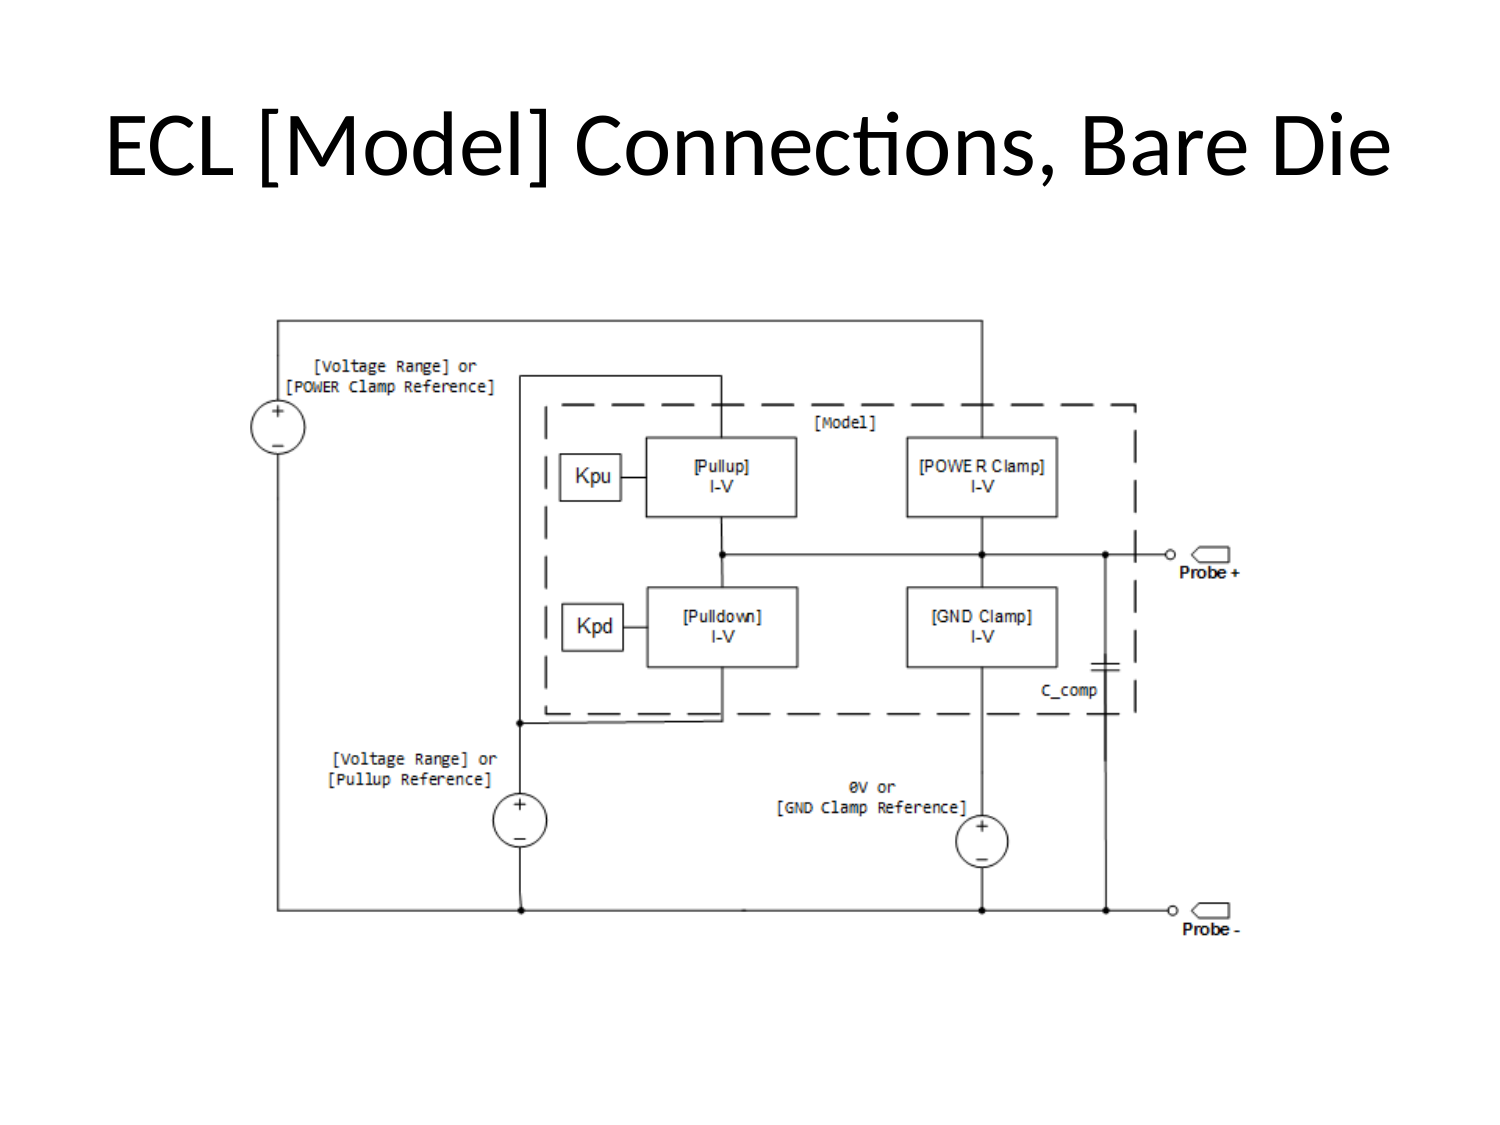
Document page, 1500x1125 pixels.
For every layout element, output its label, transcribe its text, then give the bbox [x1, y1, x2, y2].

title ECL [Model] Connections, Bare Die [75, 45, 1425, 233]
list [248, 319, 1251, 948]
